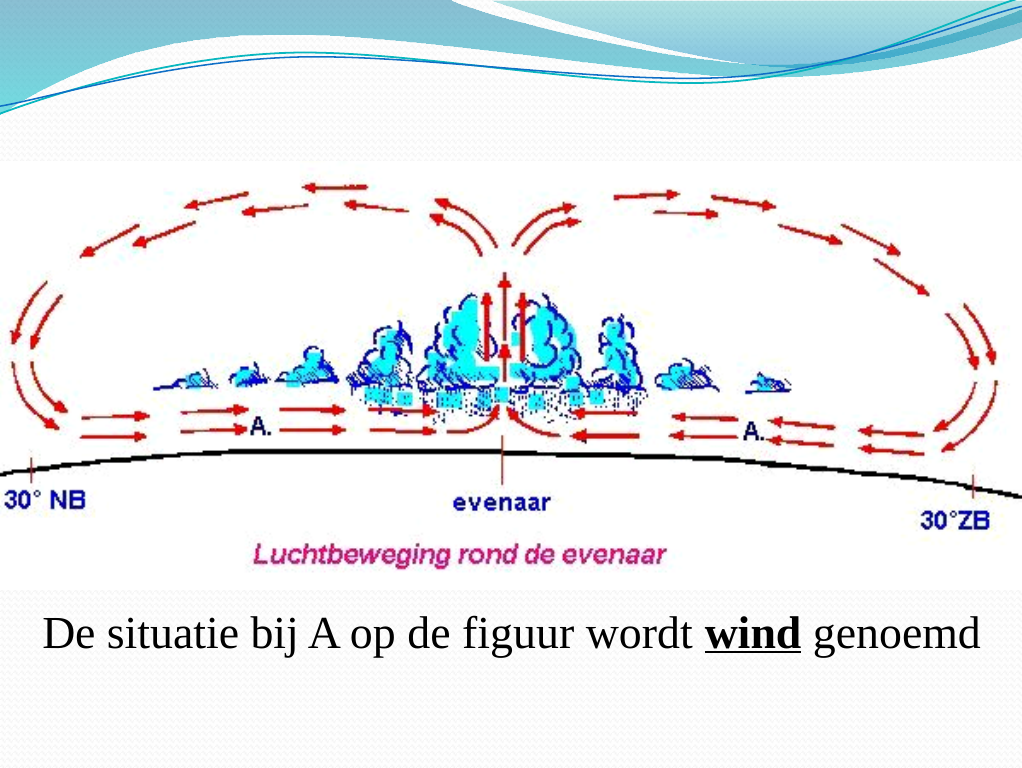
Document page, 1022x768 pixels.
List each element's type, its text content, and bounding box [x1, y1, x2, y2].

text_box De situatie bij A op de figuur wordt wind genoemd [32, 601, 992, 663]
picture [0, 161, 1022, 590]
